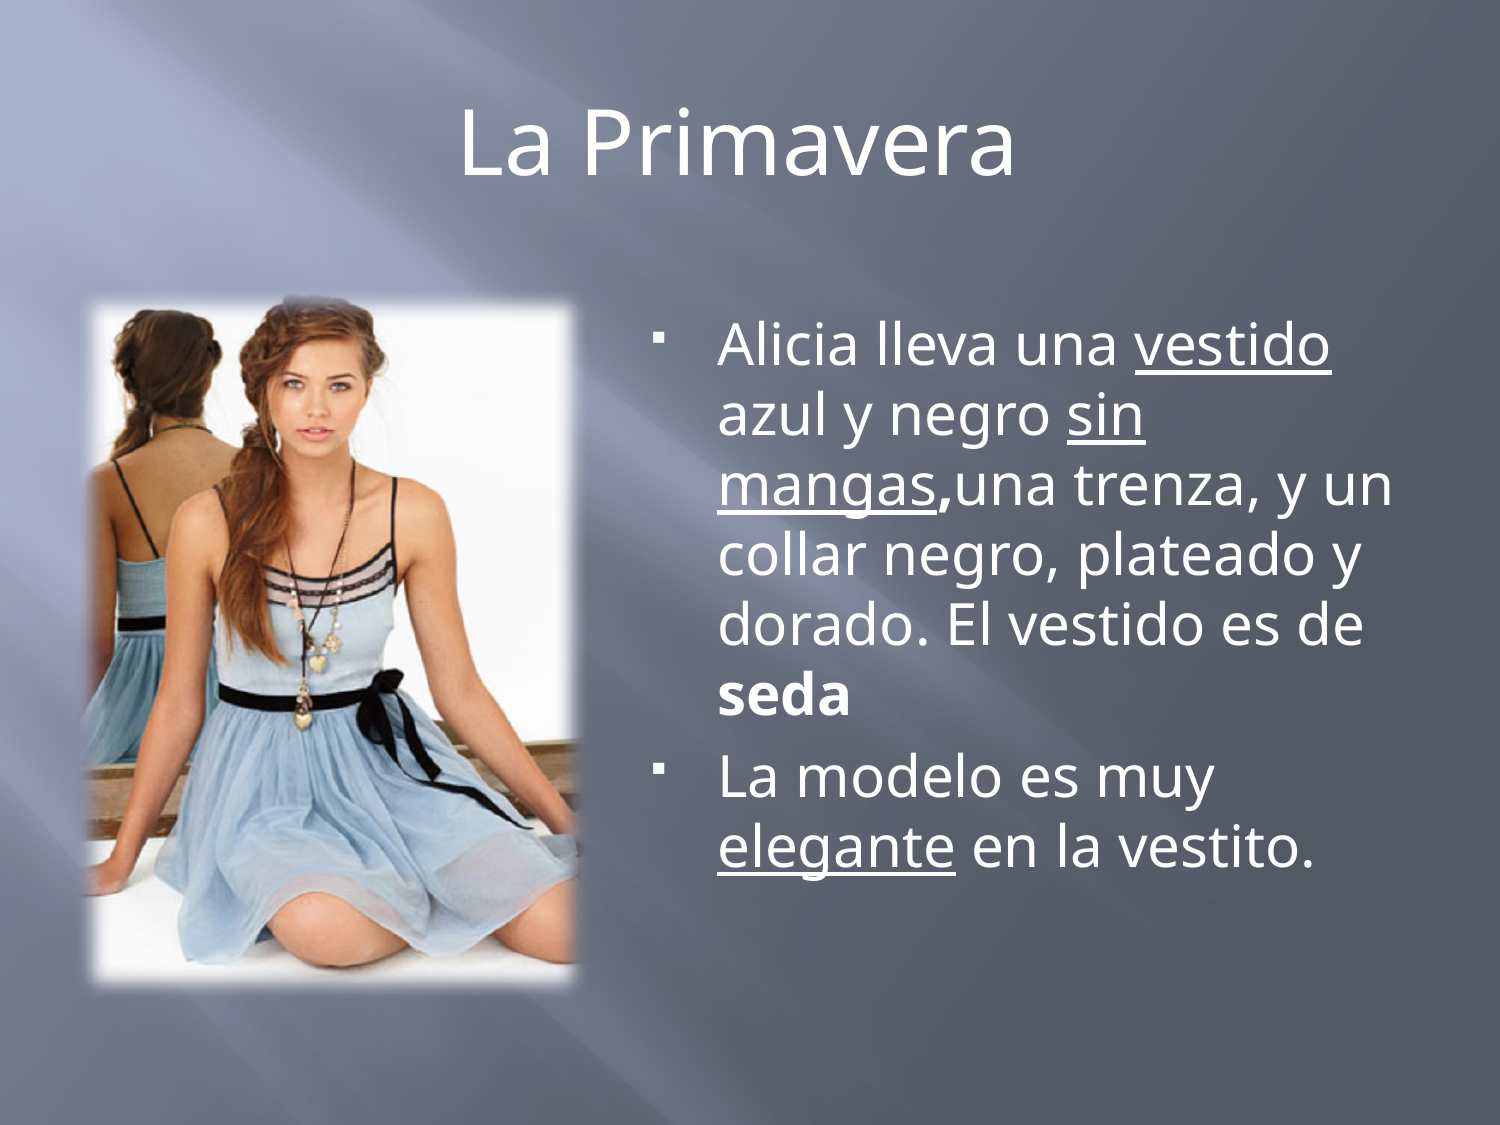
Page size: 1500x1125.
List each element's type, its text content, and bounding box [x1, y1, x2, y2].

picture [74, 287, 589, 1001]
list Alicia lleva una vestido azul y negro sin mangas,una trenza, y un collar negro, plateado y dorado. El vestido es de seda La modelo es muy elegante en la vestito. [612, 299, 1426, 984]
title La Primavera [75, 45, 1425, 233]
